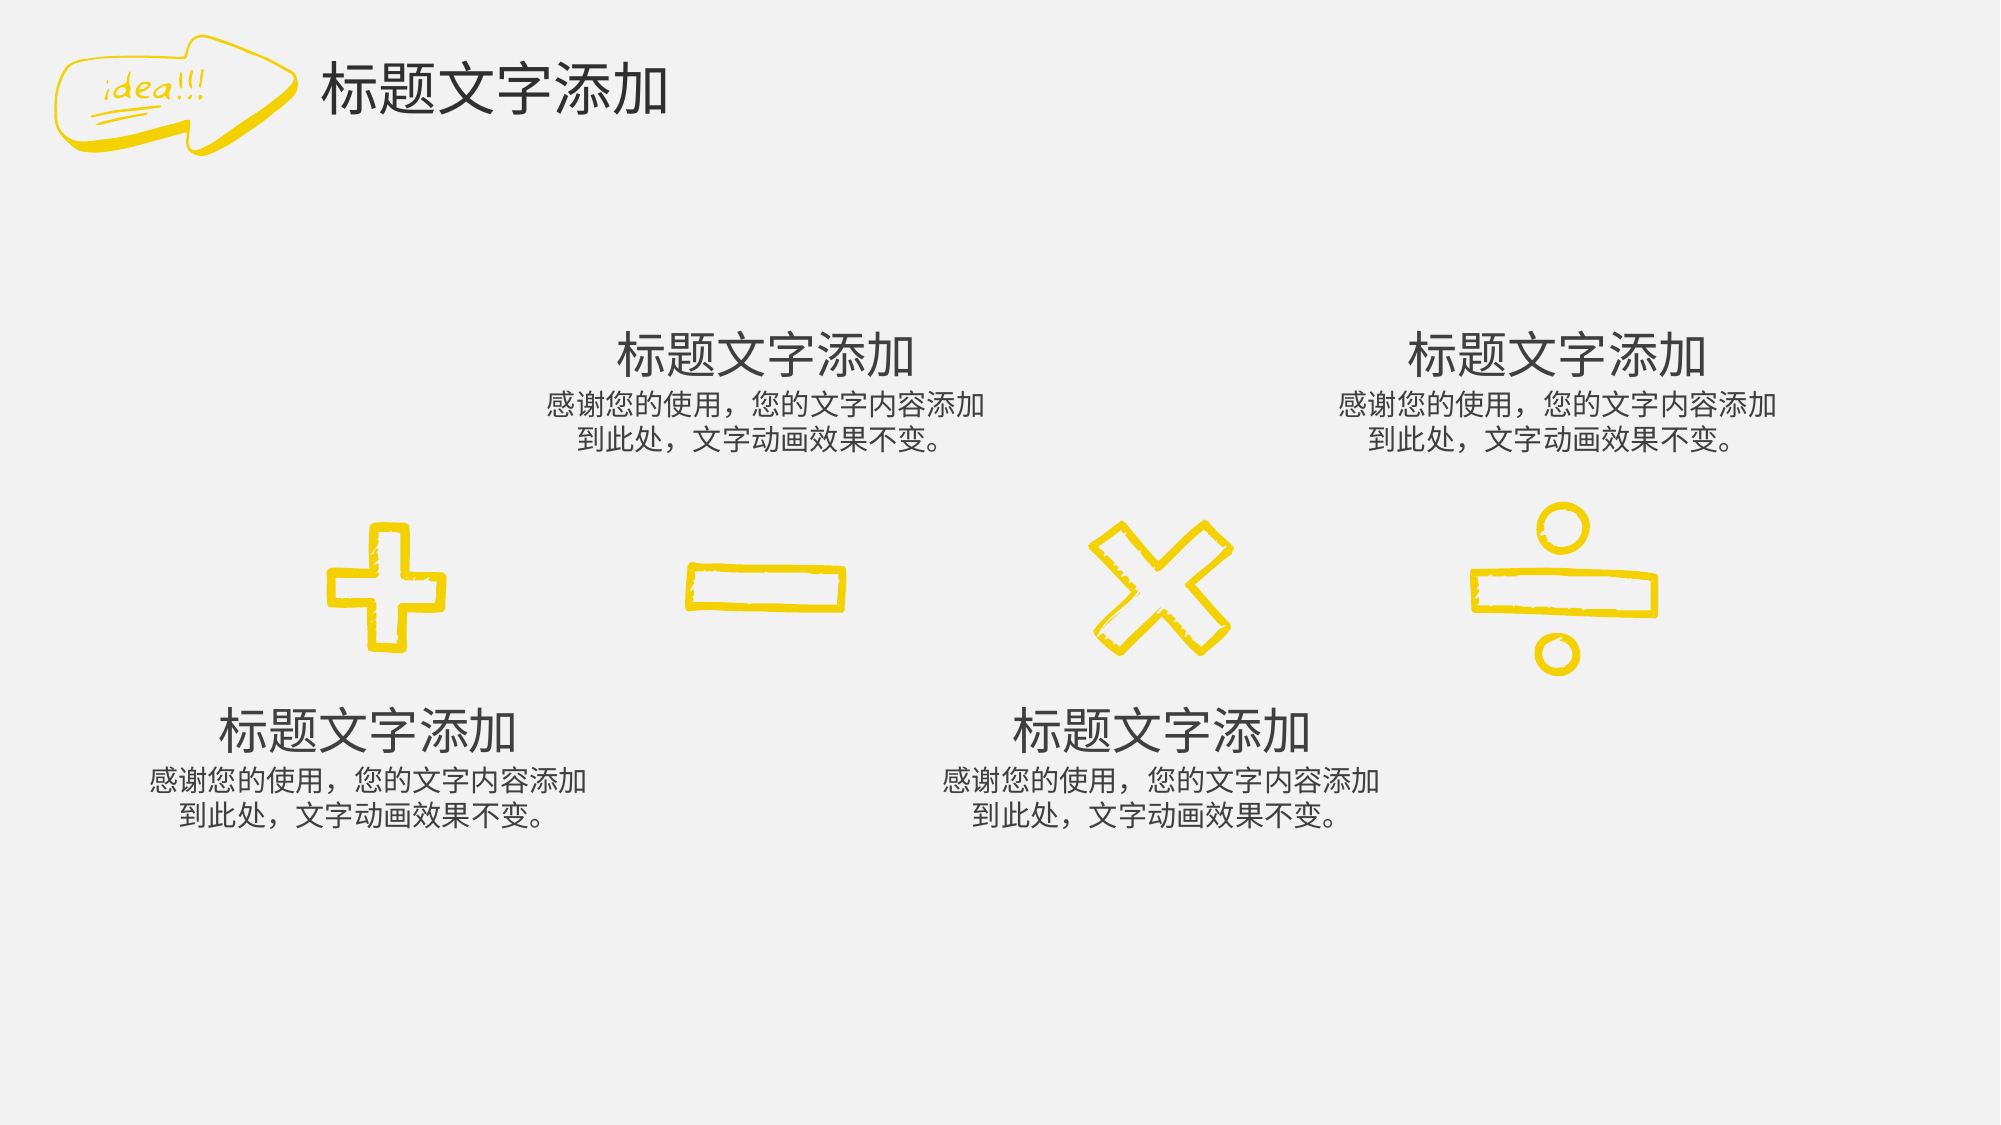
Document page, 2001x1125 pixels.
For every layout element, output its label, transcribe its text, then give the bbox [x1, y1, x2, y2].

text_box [525, 315, 1007, 465]
text_box 标题文字添加 [306, 44, 749, 130]
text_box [683, 562, 848, 613]
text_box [1468, 498, 1659, 678]
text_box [325, 522, 446, 653]
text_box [1317, 315, 1799, 465]
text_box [128, 691, 610, 841]
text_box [921, 691, 1403, 841]
text_box [54, 34, 298, 157]
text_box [1088, 519, 1235, 656]
